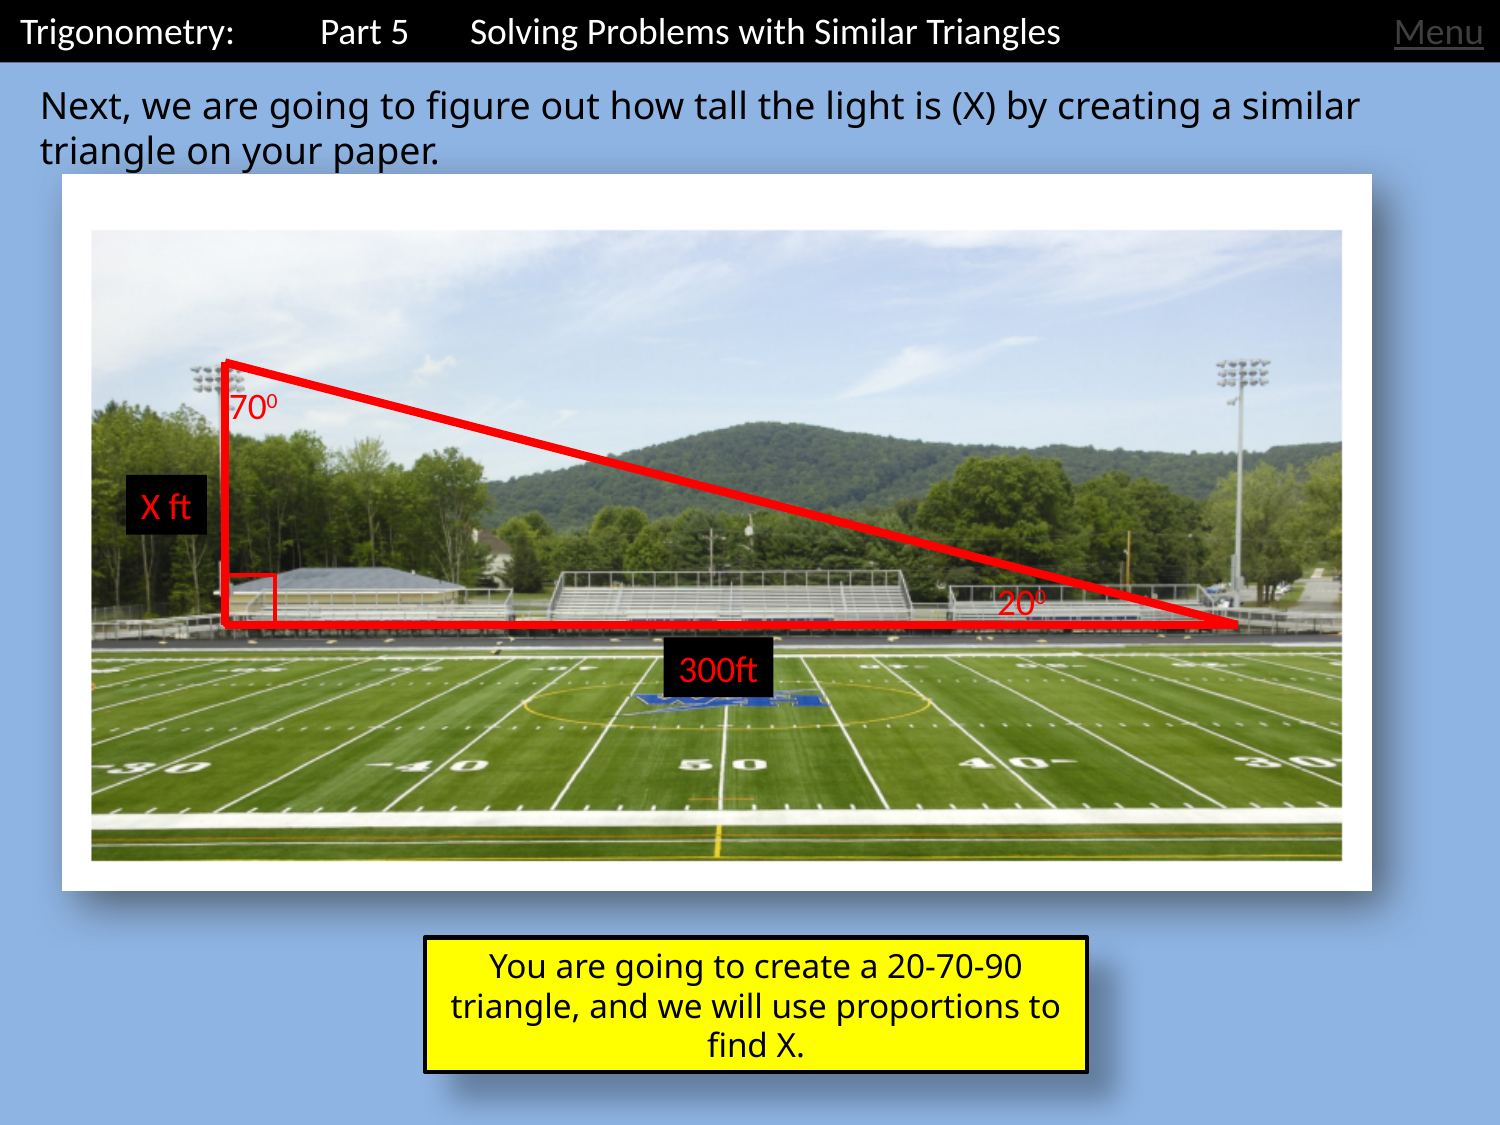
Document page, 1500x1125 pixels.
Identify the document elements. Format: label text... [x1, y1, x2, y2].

text_box Trigonometry: Part 5 Solving Problems with Similar Triangles [5, 0, 1086, 105]
text_box [0, 0, 5, 64]
text_box [1086, 0, 1500, 64]
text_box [224, 362, 1238, 626]
text_box [434, 968, 1141, 1125]
text_box Next, we are going to figure out how tall the light is (X) by creating a similar triangle on your paper. [24, 74, 1475, 225]
text_box Menu [1379, 0, 1500, 60]
text_box You are going to create a 20-70-90 triangle, and we will use proportions to find X. [424, 937, 1088, 1072]
picture [62, 174, 1372, 891]
